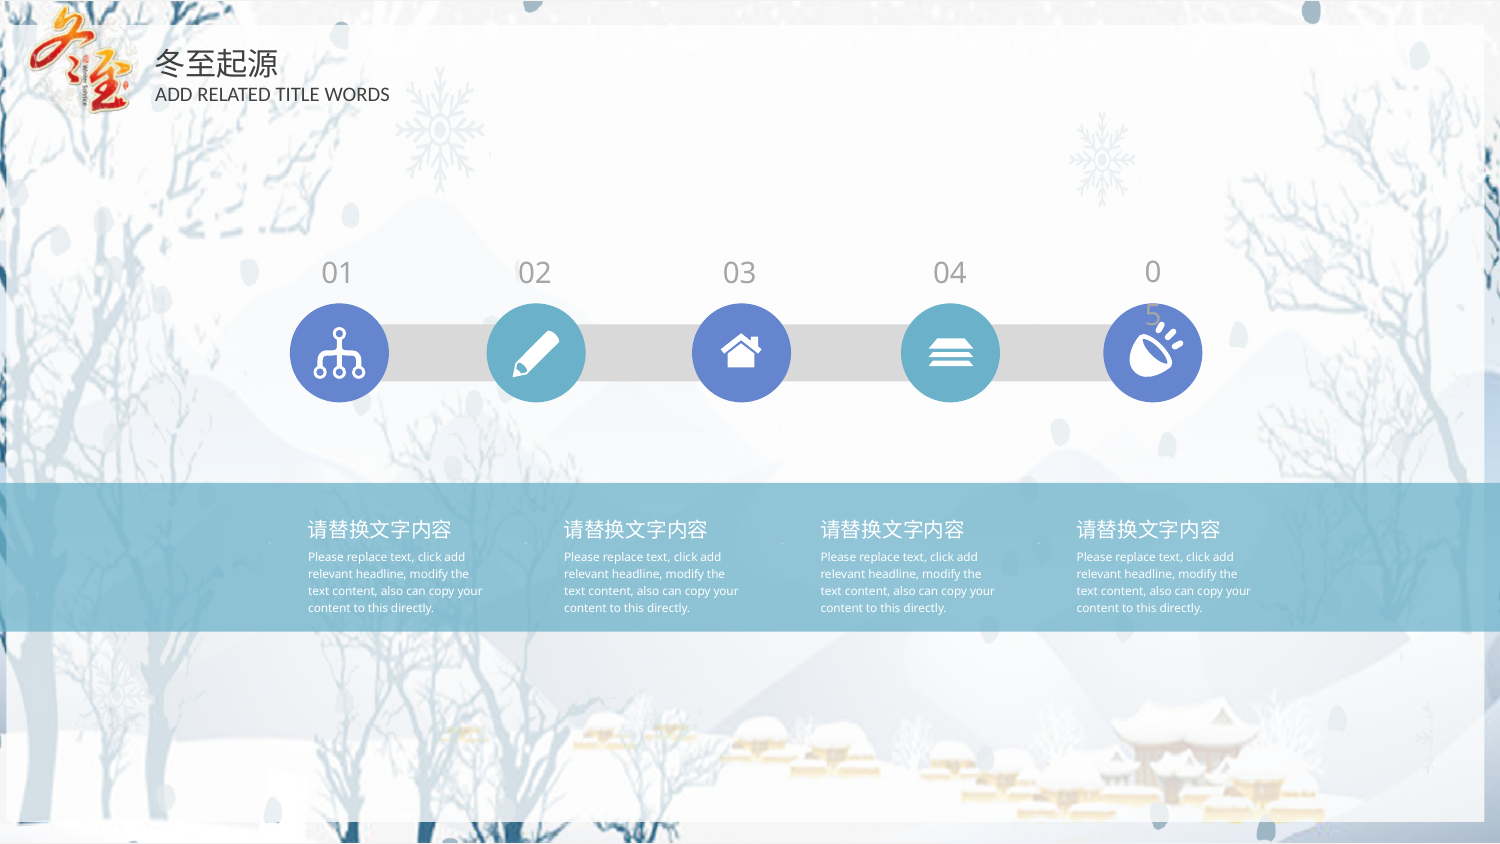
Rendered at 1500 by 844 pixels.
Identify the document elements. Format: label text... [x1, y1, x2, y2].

text_box Please replace text, click add relevant headline, modify the text content, also can copy your content to this directly. [308, 546, 484, 615]
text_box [900, 303, 1000, 403]
text_box [586, 324, 692, 382]
text_box [389, 324, 486, 382]
text_box 04 [918, 238, 982, 297]
text_box Please replace text, click add relevant headline, modify the text content, also can copy your content to this directly. [1076, 546, 1252, 615]
text_box 03 [708, 238, 772, 297]
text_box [289, 303, 389, 403]
text_box ADD RELATED TITLE WORDS [163, 74, 402, 111]
text_box [0, 482, 1500, 633]
text_box 请替换文字内容 [820, 511, 966, 542]
text_box 05 [1121, 238, 1184, 303]
text_box [1000, 324, 1103, 382]
picture [0, 0, 1500, 482]
text_box 冬至起源 [163, 38, 291, 74]
text_box 01 [306, 238, 370, 297]
text_box 02 [503, 238, 567, 297]
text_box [486, 303, 586, 403]
text_box Please replace text, click add relevant headline, modify the text content, also can copy your content to this directly. [820, 546, 996, 615]
text_box [792, 324, 900, 382]
text_box Please replace text, click add relevant headline, modify the text content, also can copy your content to this directly. [564, 546, 740, 615]
text_box 请替换文字内容 [1076, 511, 1222, 542]
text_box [692, 303, 792, 403]
text_box 请替换文字内容 [563, 511, 710, 542]
picture [0, 633, 1500, 843]
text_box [1103, 303, 1203, 403]
text_box 请替换文字内容 [307, 511, 454, 542]
